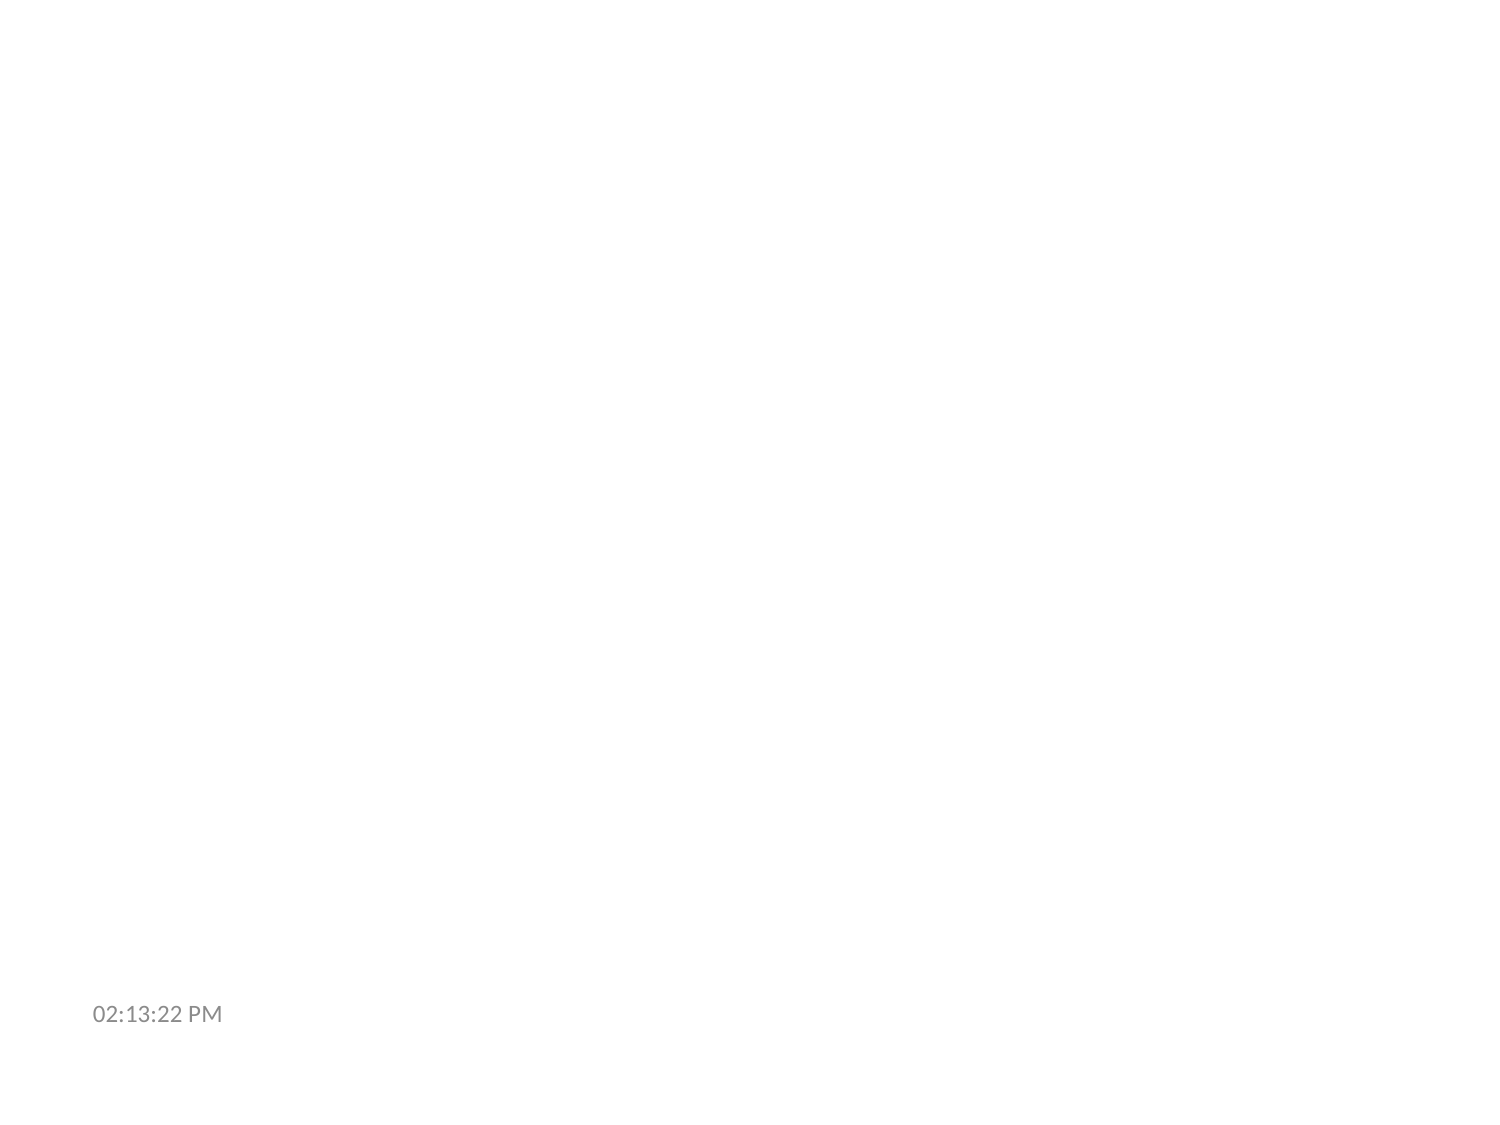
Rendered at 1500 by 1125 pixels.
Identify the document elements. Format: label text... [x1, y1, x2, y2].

text_box 3:35:09 PM [77, 982, 428, 1043]
